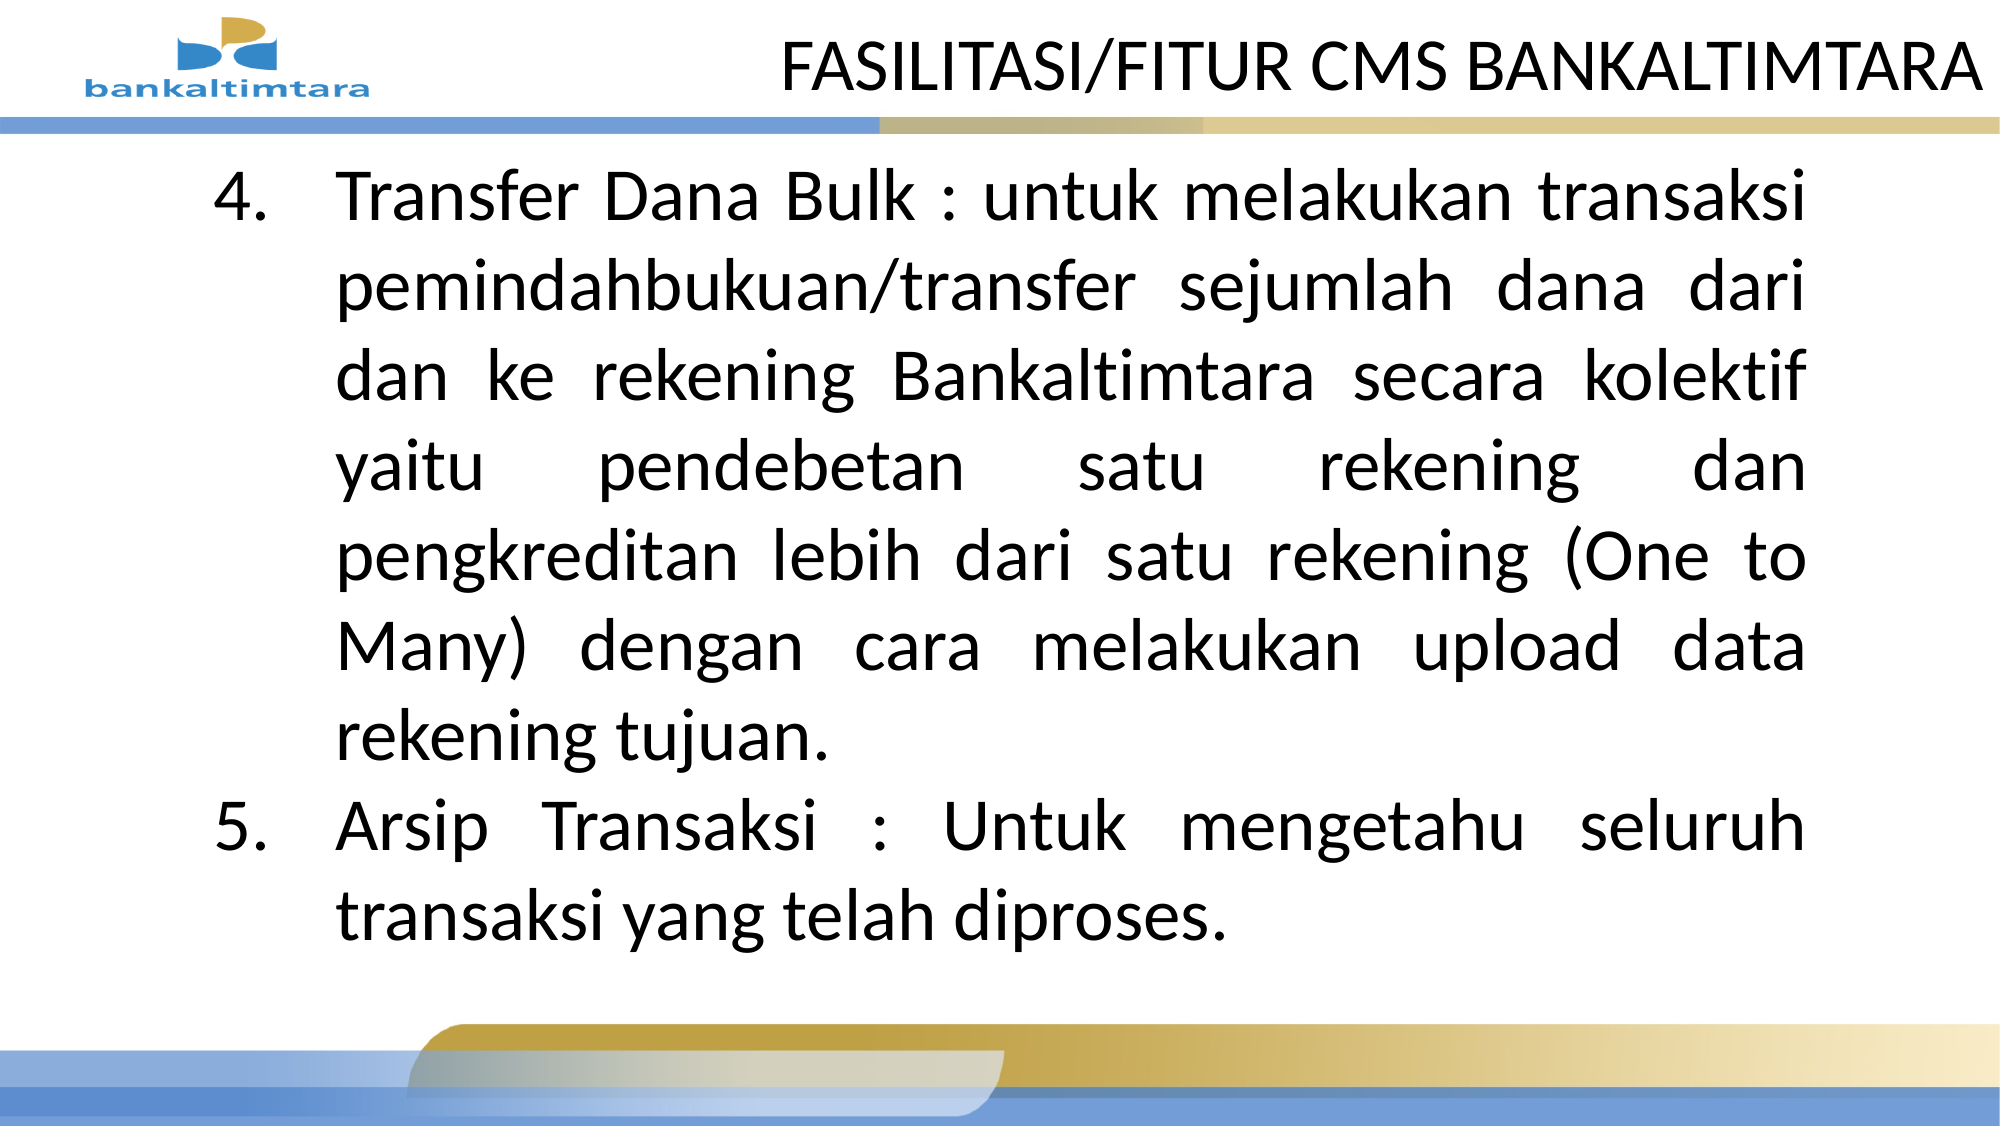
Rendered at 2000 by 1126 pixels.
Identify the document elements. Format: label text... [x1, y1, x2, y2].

text_box Transfer Dana Bulk : untuk melakukan transaksi pemindahbukuan/transfer sejumlah dana dari dan ke rekening Bankaltimtara secara kolektif yaitu pendebetan satu rekening dan pengkreditan lebih dari satu rekening (One to Many) dengan cara melakukan upload data rekening tujuan. Arsip Transaksi : Untuk mengetahu seluruh transaksi yang telah diproses. [198, 137, 1824, 865]
picture [0, 0, 2000, 1126]
text_box FASILITASI/FITUR CMS BANKALTIMTARA [405, 0, 2000, 122]
